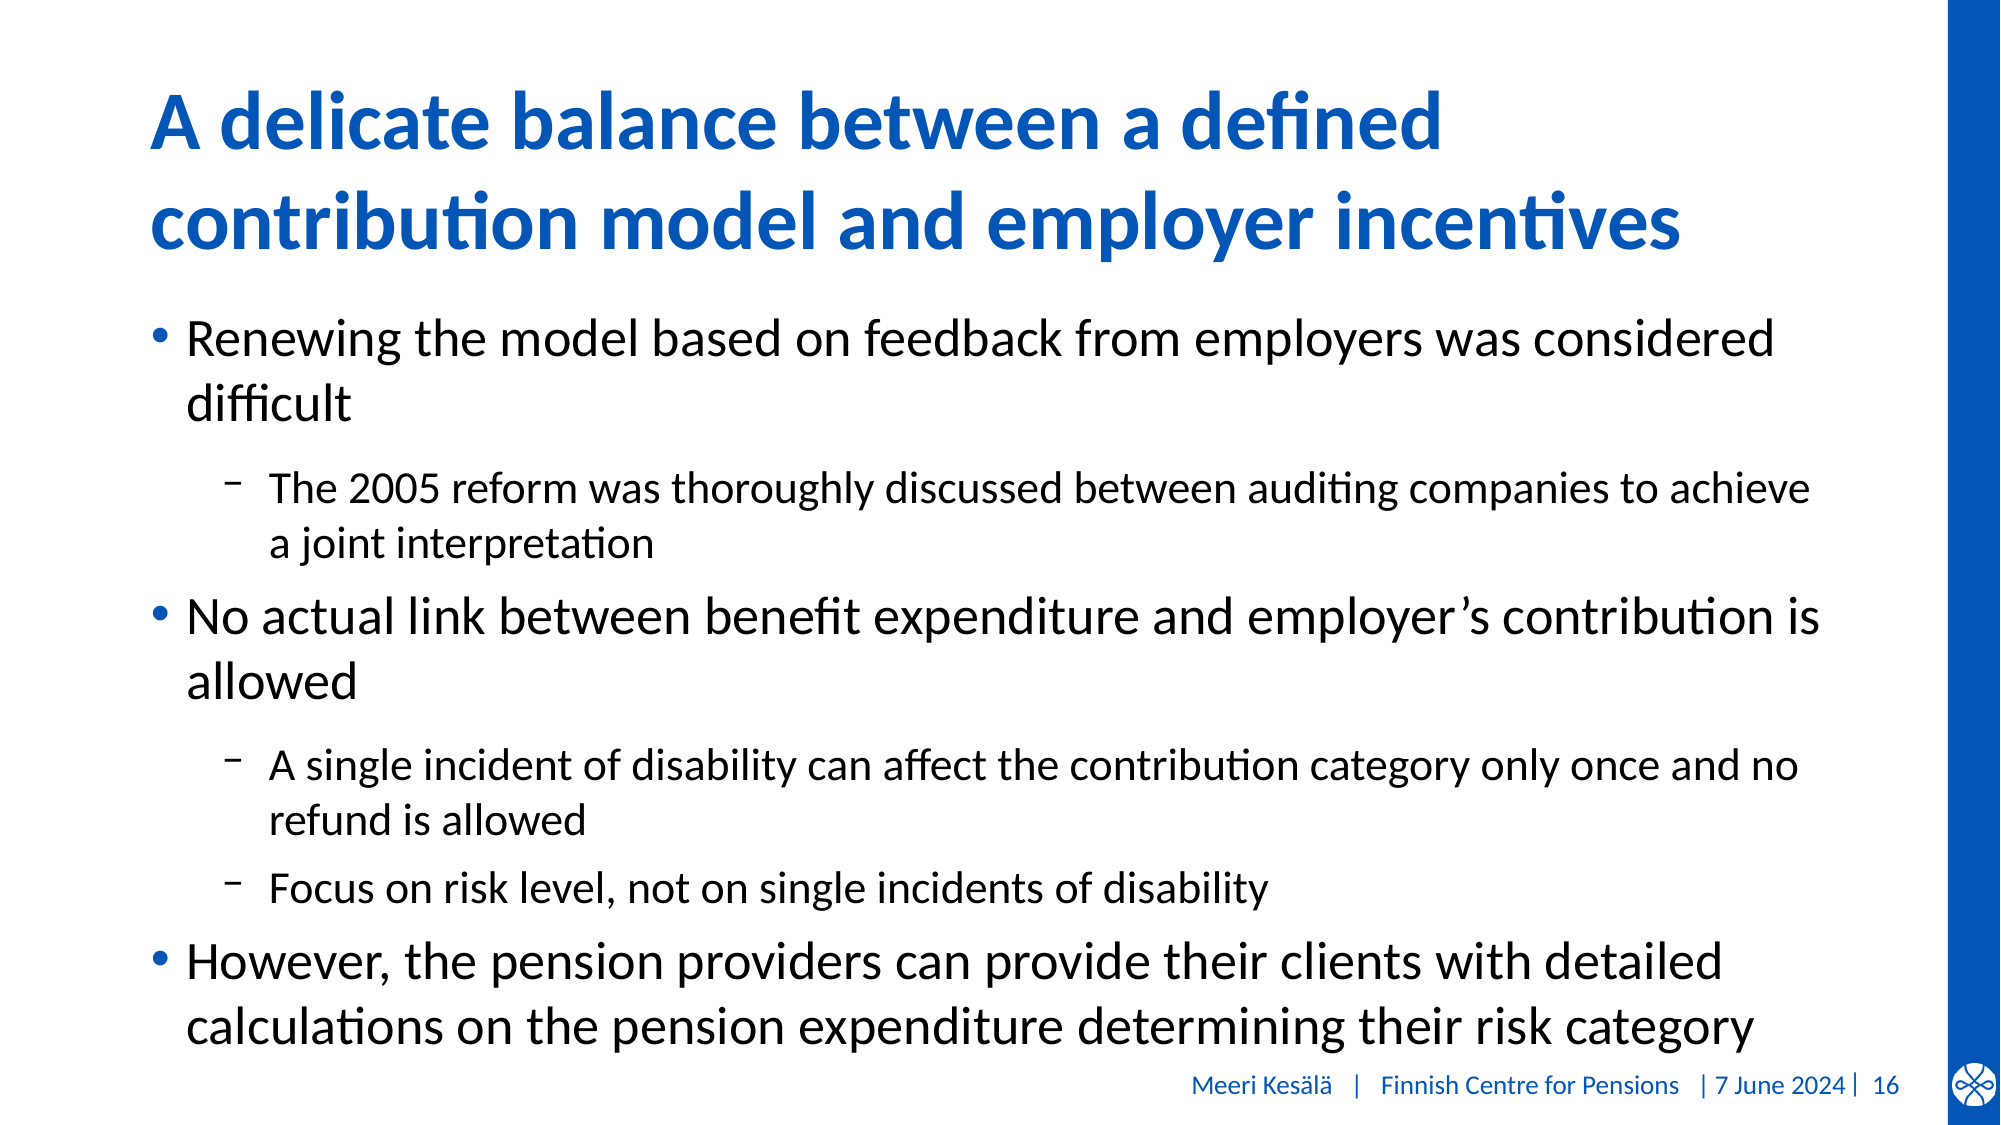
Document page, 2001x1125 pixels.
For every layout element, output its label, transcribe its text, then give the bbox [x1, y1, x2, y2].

slide_number 16 [1857, 1057, 1924, 1111]
title A delicate balance between a defined contribution model and employer incentives [135, 59, 1780, 278]
footer Meeri Kesälä | Finnish Centre for Pensions | [729, 1057, 1722, 1111]
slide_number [1722, 1057, 1853, 1111]
list Renewing the model based on feedback from employers was considered difficult The 2005 reform was thoroughly discussed between auditing companies to achieve a joint interpretation No actual link between benefit expenditure and employer’s contribution is allowed A single incident of disability can affect the contribution category only once and no refund is allowed Focus on risk level, not on single incidents of disability However, the pension providers can provide their clients with detailed calculations on the pension expenditure determining their risk category [135, 295, 1853, 1010]
picture [1952, 1063, 1996, 1106]
